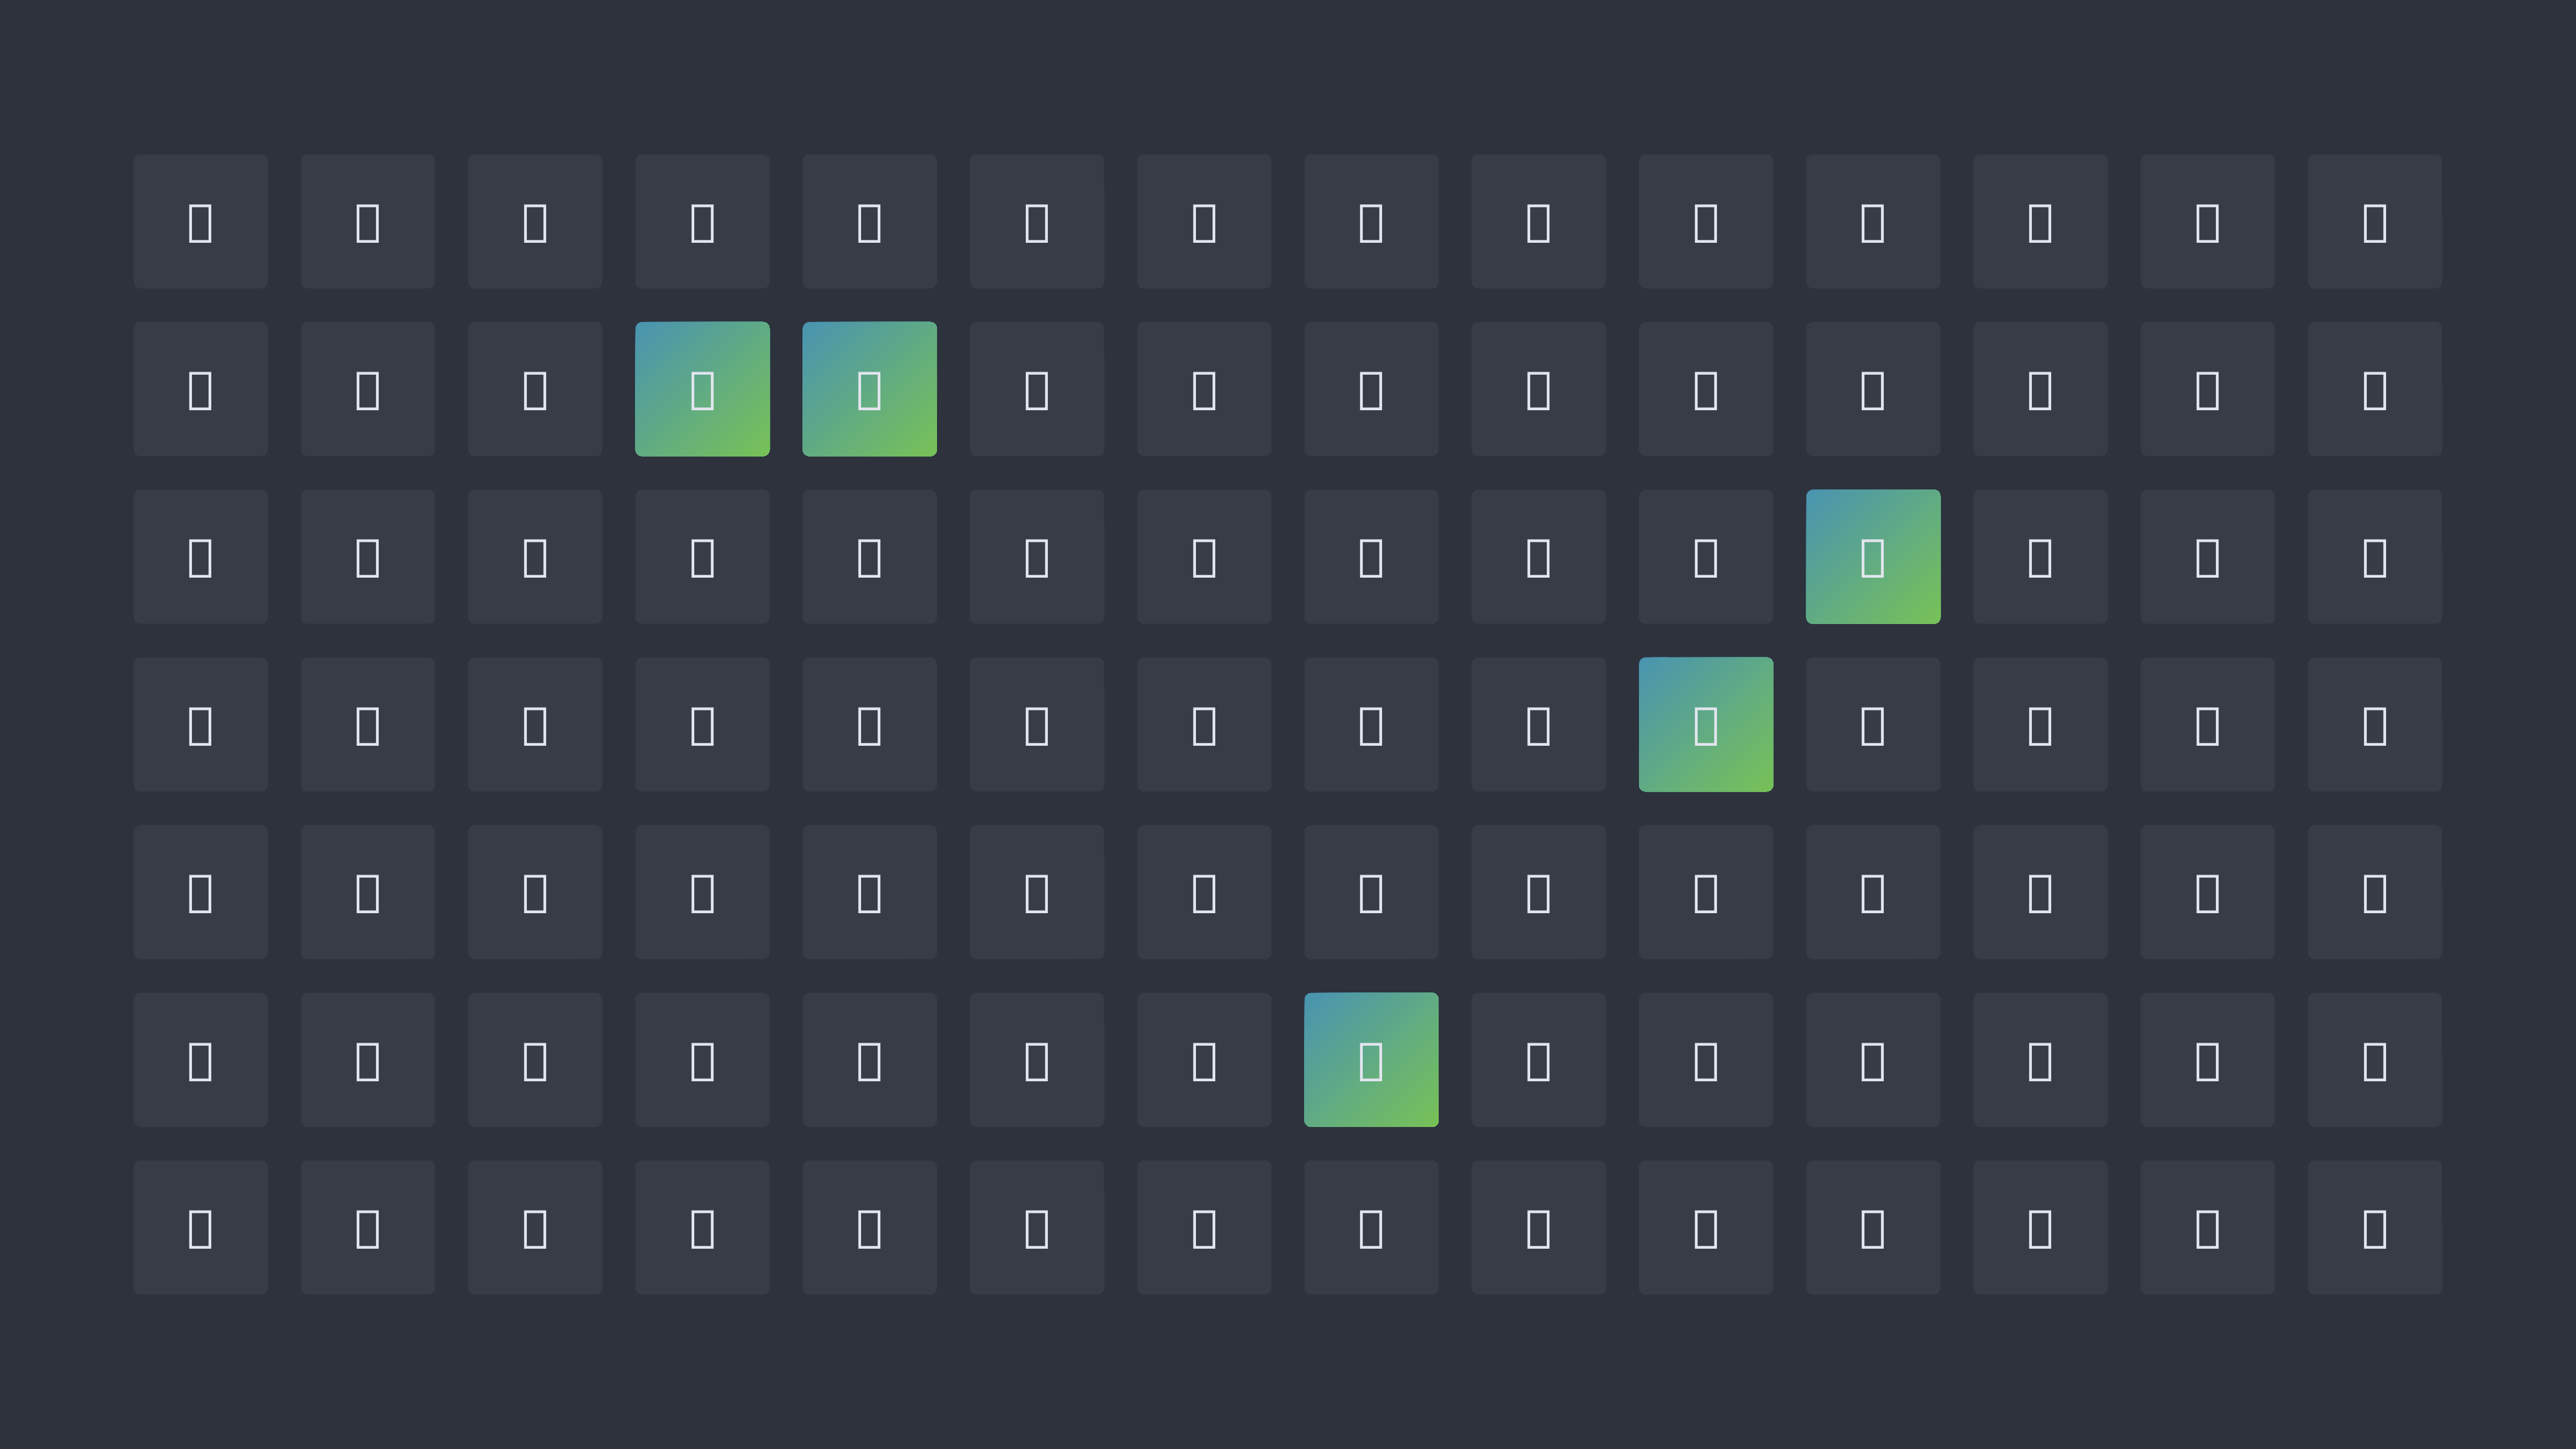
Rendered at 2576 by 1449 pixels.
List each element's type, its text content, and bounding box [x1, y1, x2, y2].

text_box  [1188, 692, 1221, 757]
text_box  [519, 1195, 552, 1260]
text_box  [1021, 860, 1054, 925]
text_box  [853, 1027, 886, 1092]
text_box [1137, 992, 1272, 1127]
text_box  [1857, 1027, 1890, 1092]
text_box [133, 489, 268, 624]
text_box [1806, 992, 1941, 1127]
text_box  [2192, 1027, 2224, 1092]
text_box [802, 321, 937, 457]
text_box  [1690, 692, 1723, 757]
text_box  [519, 357, 552, 422]
text_box  [352, 189, 384, 254]
text_box [802, 154, 937, 289]
text_box  [184, 1027, 217, 1092]
text_box  [853, 860, 886, 925]
text_box [2307, 321, 2443, 457]
text_box [2307, 992, 2443, 1127]
text_box  [2359, 189, 2392, 254]
text_box [468, 657, 603, 792]
text_box  [184, 860, 217, 925]
text_box [1973, 992, 2108, 1127]
text_box [1137, 154, 1272, 289]
text_box [133, 657, 268, 792]
text_box [970, 154, 1104, 289]
text_box  [2024, 524, 2057, 589]
text_box  [1188, 860, 1221, 925]
text_box  [2359, 357, 2392, 422]
text_box  [1355, 189, 1388, 254]
text_box [1806, 657, 1941, 792]
text_box  [1857, 524, 1890, 589]
text_box [1639, 825, 1774, 960]
text_box  [2024, 860, 2057, 925]
text_box [2307, 1160, 2443, 1295]
text_box [133, 992, 268, 1127]
text_box  [853, 357, 886, 422]
text_box  [2024, 189, 2057, 254]
text_box [802, 489, 937, 624]
text_box  [853, 189, 886, 254]
text_box  [352, 1195, 384, 1260]
text_box [1639, 1160, 1774, 1295]
text_box [970, 321, 1104, 457]
text_box  [686, 860, 719, 925]
text_box  [2359, 1027, 2392, 1092]
text_box  [853, 524, 886, 589]
text_box  [2359, 1195, 2392, 1260]
text_box  [184, 189, 217, 254]
text_box  [1522, 357, 1555, 422]
text_box  [184, 1195, 217, 1260]
text_box [1973, 489, 2108, 624]
text_box [970, 489, 1104, 624]
text_box [2141, 1160, 2275, 1295]
text_box [1639, 657, 1774, 792]
text_box [1806, 154, 1941, 289]
text_box  [2192, 357, 2224, 422]
text_box [133, 1160, 268, 1295]
text_box  [1188, 1027, 1221, 1092]
text_box [2141, 992, 2275, 1127]
text_box [2307, 154, 2443, 289]
text_box  [2024, 357, 2057, 422]
text_box  [2192, 189, 2224, 254]
text_box [1304, 657, 1439, 792]
text_box  [1355, 692, 1388, 757]
text_box [2141, 321, 2275, 457]
text_box [635, 825, 770, 960]
text_box  [352, 357, 384, 422]
text_box [1639, 489, 1774, 624]
text_box  [1188, 524, 1221, 589]
text_box [1973, 657, 2108, 792]
text_box  [2024, 1027, 2057, 1092]
text_box [301, 992, 435, 1127]
text_box  [853, 692, 886, 757]
text_box [635, 992, 770, 1127]
text_box  [519, 860, 552, 925]
text_box  [686, 1027, 719, 1092]
text_box [468, 321, 603, 457]
text_box [1304, 992, 1439, 1127]
text_box [301, 321, 435, 457]
text_box [1472, 992, 1606, 1127]
text_box [1472, 489, 1606, 624]
text_box [133, 321, 268, 457]
text_box  [2192, 692, 2224, 757]
text_box [1973, 321, 2108, 457]
text_box [2307, 825, 2443, 960]
text_box  [1857, 357, 1890, 422]
text_box  [686, 357, 719, 422]
text_box [1304, 321, 1439, 457]
text_box  [1021, 692, 1054, 757]
text_box  [1021, 524, 1054, 589]
text_box  [2359, 860, 2392, 925]
text_box [635, 154, 770, 289]
text_box  [1021, 1195, 1054, 1260]
text_box  [1355, 357, 1388, 422]
text_box [970, 1160, 1104, 1295]
text_box [2141, 657, 2275, 792]
text_box [970, 657, 1104, 792]
text_box  [1857, 189, 1890, 254]
text_box [1304, 1160, 1439, 1295]
text_box  [1522, 860, 1555, 925]
text_box  [686, 692, 719, 757]
text_box [1137, 657, 1272, 792]
text_box [1639, 992, 1774, 1127]
text_box [468, 1160, 603, 1295]
text_box [468, 992, 603, 1127]
text_box [2307, 657, 2443, 792]
text_box  [1522, 189, 1555, 254]
text_box [970, 992, 1104, 1127]
text_box  [1857, 860, 1890, 925]
text_box  [1690, 860, 1723, 925]
text_box [468, 825, 603, 960]
text_box  [352, 524, 384, 589]
text_box  [1690, 189, 1723, 254]
text_box [1304, 154, 1439, 289]
text_box  [2359, 524, 2392, 589]
text_box [1806, 1160, 1941, 1295]
text_box  [1188, 357, 1221, 422]
text_box [301, 825, 435, 960]
text_box  [2359, 692, 2392, 757]
text_box [635, 321, 770, 457]
text_box [1137, 825, 1272, 960]
text_box [2141, 154, 2275, 289]
text_box  [1355, 524, 1388, 589]
text_box [2141, 489, 2275, 624]
text_box [635, 657, 770, 792]
text_box  [184, 692, 217, 757]
text_box [802, 992, 937, 1127]
text_box [1973, 154, 2108, 289]
text_box  [1690, 524, 1723, 589]
text_box  [1857, 692, 1890, 757]
text_box [1639, 321, 1774, 457]
text_box  [184, 524, 217, 589]
text_box [1472, 321, 1606, 457]
text_box  [2192, 524, 2224, 589]
text_box [802, 657, 937, 792]
text_box  [1522, 524, 1555, 589]
text_box [1137, 321, 1272, 457]
text_box [468, 489, 603, 624]
text_box [301, 1160, 435, 1295]
text_box  [1021, 357, 1054, 422]
text_box  [1355, 1027, 1388, 1092]
text_box  [1188, 1195, 1221, 1260]
text_box [133, 825, 268, 960]
text_box [1806, 489, 1941, 624]
text_box  [2024, 1195, 2057, 1260]
text_box [301, 154, 435, 289]
text_box [635, 489, 770, 624]
text_box [802, 825, 937, 960]
text_box [2141, 825, 2275, 960]
text_box [1137, 489, 1272, 624]
text_box  [352, 692, 384, 757]
text_box [1137, 1160, 1272, 1295]
text_box [802, 1160, 937, 1295]
text_box  [1522, 1027, 1555, 1092]
text_box [970, 825, 1104, 960]
text_box [1973, 825, 2108, 960]
text_box [301, 489, 435, 624]
text_box  [1857, 1195, 1890, 1260]
text_box [301, 657, 435, 792]
text_box  [1355, 1195, 1388, 1260]
text_box  [1690, 357, 1723, 422]
text_box  [1021, 1027, 1054, 1092]
text_box  [519, 692, 552, 757]
text_box [133, 154, 268, 289]
text_box [2307, 489, 2443, 624]
text_box  [184, 357, 217, 422]
text_box  [2192, 860, 2224, 925]
text_box  [686, 524, 719, 589]
text_box [1472, 1160, 1606, 1295]
text_box  [1690, 1195, 1723, 1260]
text_box  [1690, 1027, 1723, 1092]
text_box  [686, 189, 719, 254]
text_box [1304, 825, 1439, 960]
text_box [635, 1160, 770, 1295]
text_box  [352, 1027, 384, 1092]
text_box  [519, 189, 552, 254]
text_box  [2192, 1195, 2224, 1260]
text_box  [1522, 1195, 1555, 1260]
text_box  [853, 1195, 886, 1260]
text_box  [519, 1027, 552, 1092]
text_box  [686, 1195, 719, 1260]
text_box  [2024, 692, 2057, 757]
text_box [1472, 657, 1606, 792]
text_box  [1355, 860, 1388, 925]
text_box [1472, 154, 1606, 289]
text_box [468, 154, 603, 289]
text_box  [1021, 189, 1054, 254]
text_box  [1188, 189, 1221, 254]
text_box [1304, 489, 1439, 624]
text_box [1639, 154, 1774, 289]
text_box [1973, 1160, 2108, 1295]
text_box  [352, 860, 384, 925]
text_box [1806, 825, 1941, 960]
text_box [1472, 825, 1606, 960]
text_box [1806, 321, 1941, 457]
text_box  [1522, 692, 1555, 757]
text_box  [519, 524, 552, 589]
